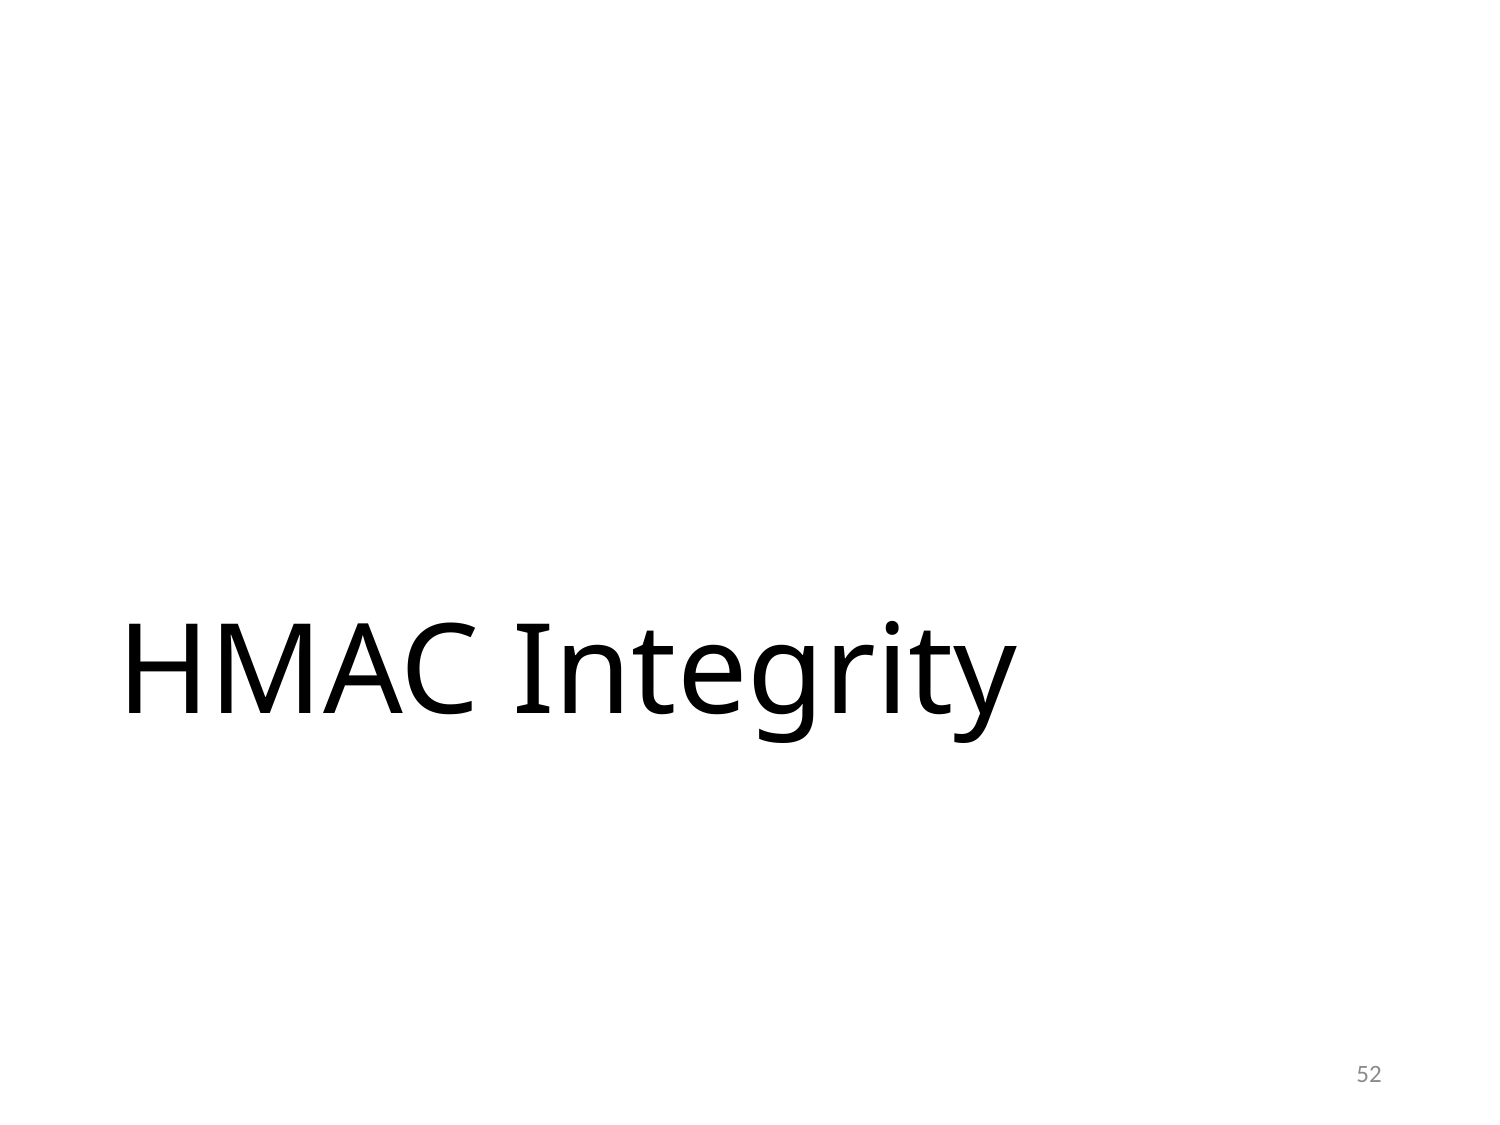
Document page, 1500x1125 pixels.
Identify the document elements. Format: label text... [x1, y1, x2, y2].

title HMAC Integrity [102, 280, 1397, 749]
slide_number 52 [1059, 1042, 1397, 1103]
